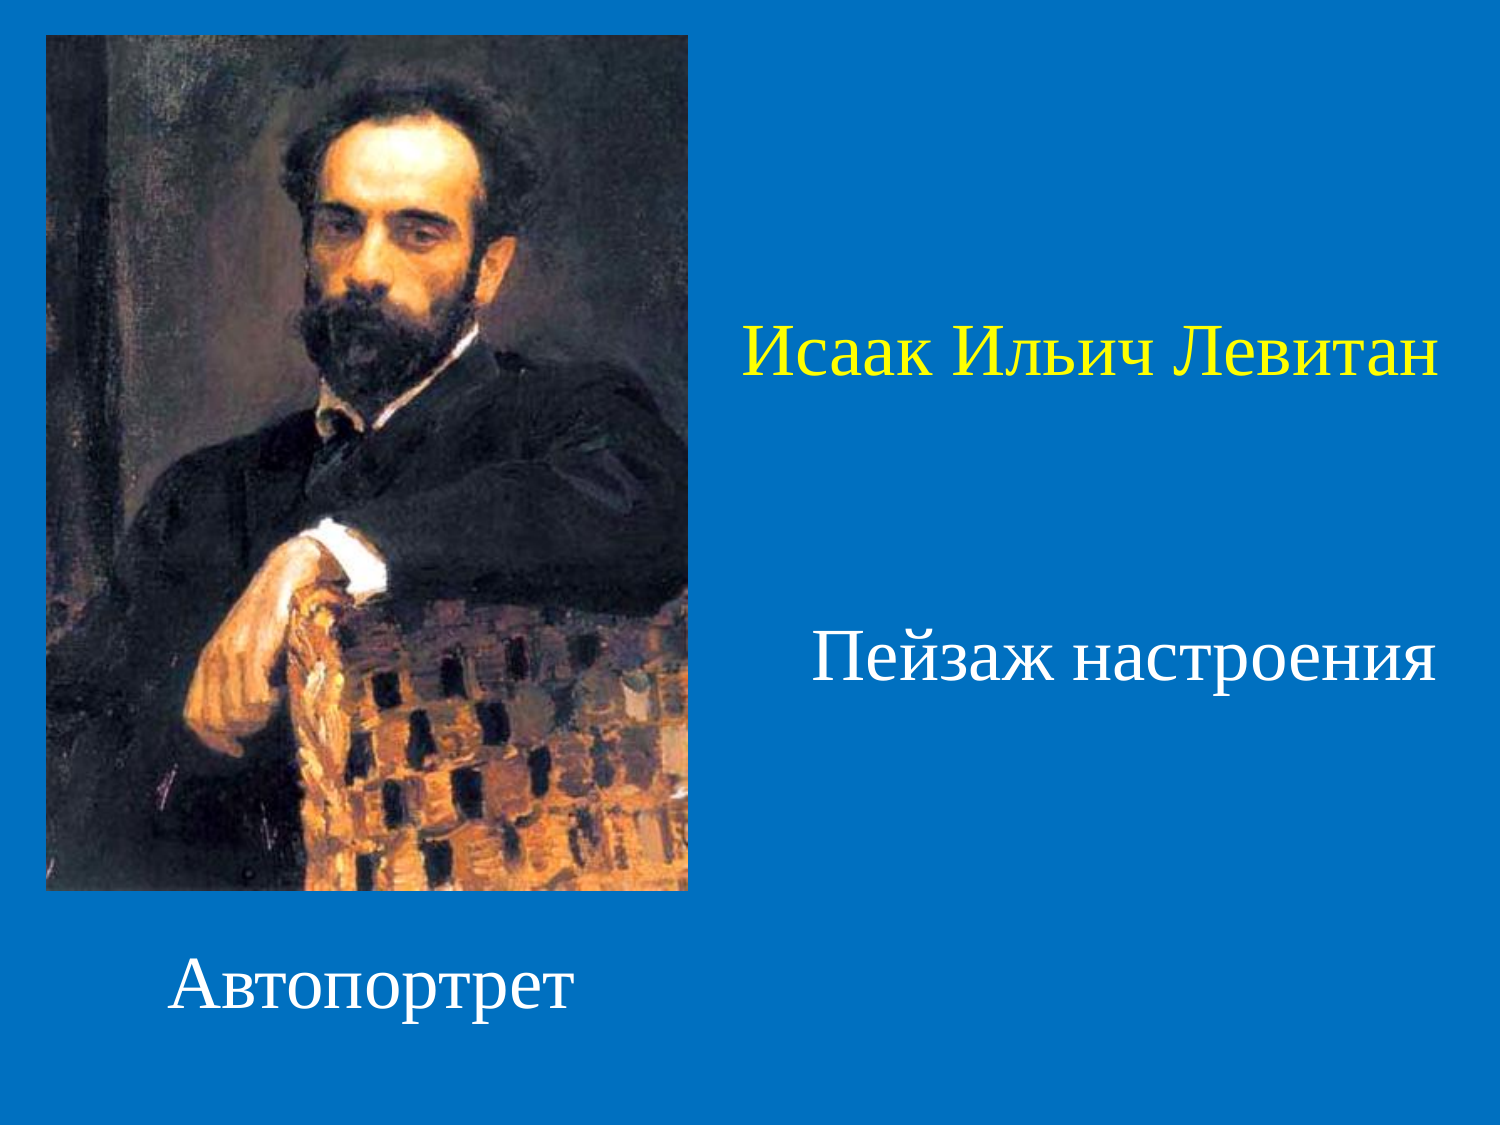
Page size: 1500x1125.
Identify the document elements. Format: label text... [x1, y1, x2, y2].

picture [46, 34, 689, 891]
text_box Пейзаж настроения [796, 597, 1465, 703]
text_box Исаак Ильич Левитан [726, 292, 1465, 398]
text_box Автопортрет [152, 925, 645, 1031]
